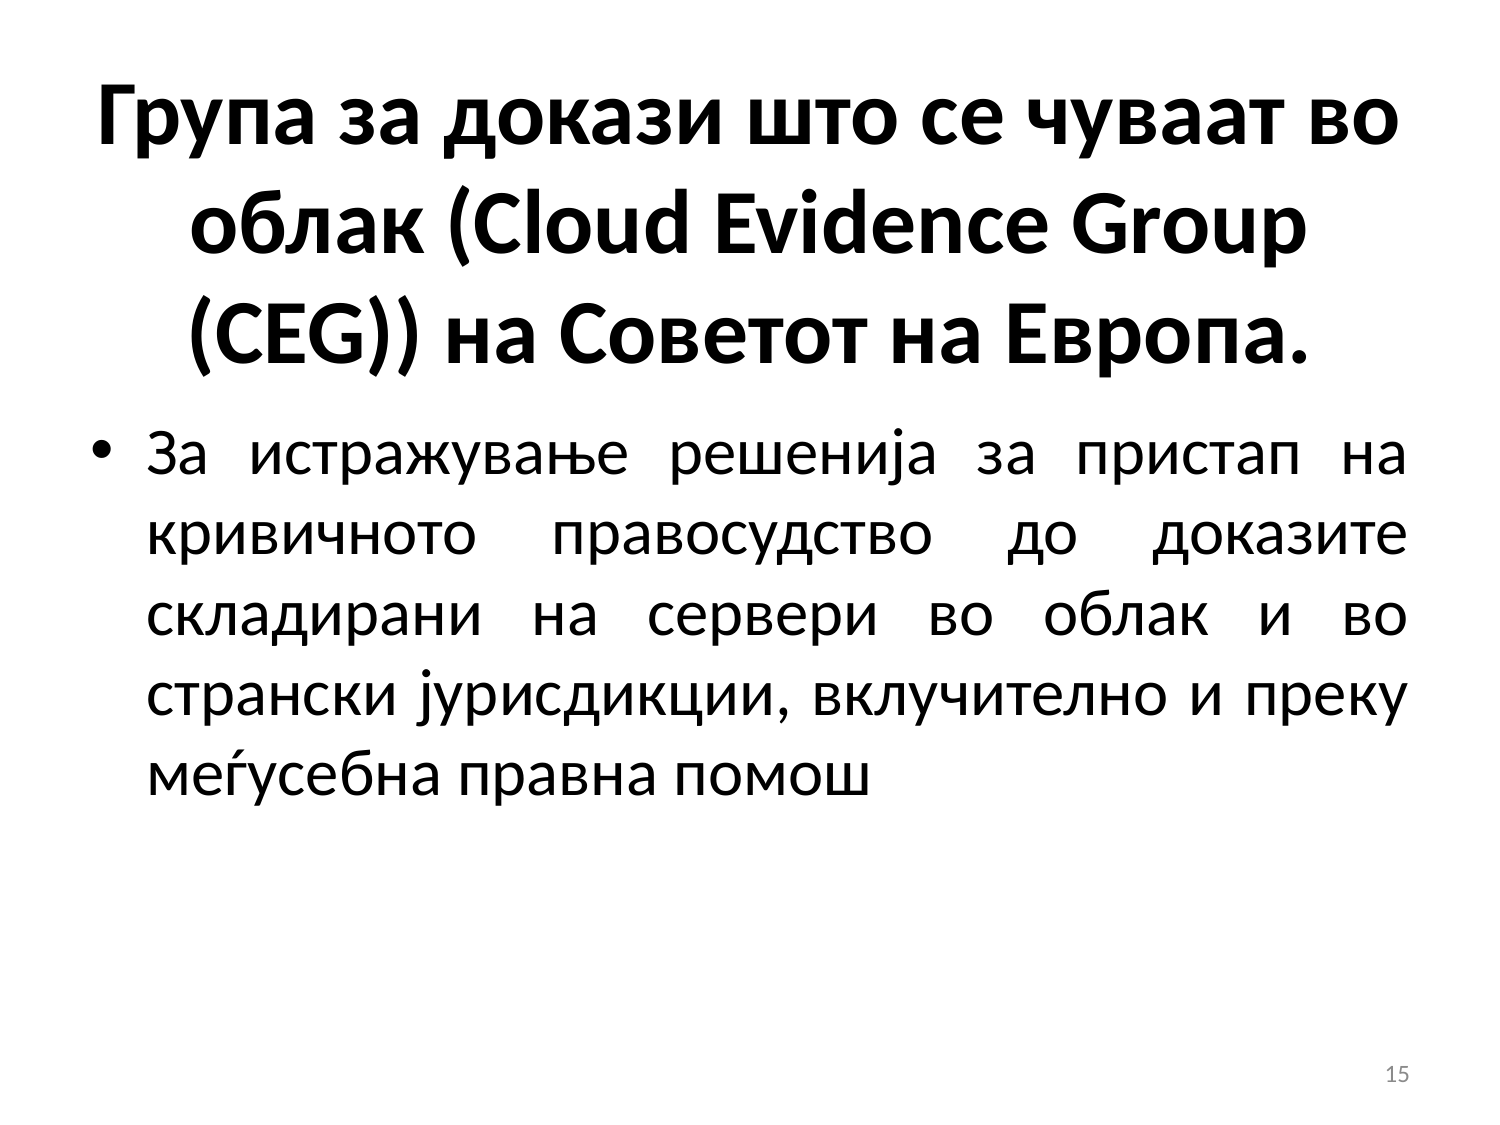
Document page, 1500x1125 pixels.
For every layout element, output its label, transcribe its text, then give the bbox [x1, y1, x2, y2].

list За истражување решенија за пристап на кривичното правосудство до доказите складирани на сервери во облак и во странски јурисдикции, вклучително и преку меѓусебна правна помош [75, 400, 1425, 1005]
title Група за докази што се чуваат во облак (Cloud Evidence Group (CEG)) на Советот на Европа. [75, 45, 1425, 233]
slide_number 15 [1074, 1042, 1425, 1103]
